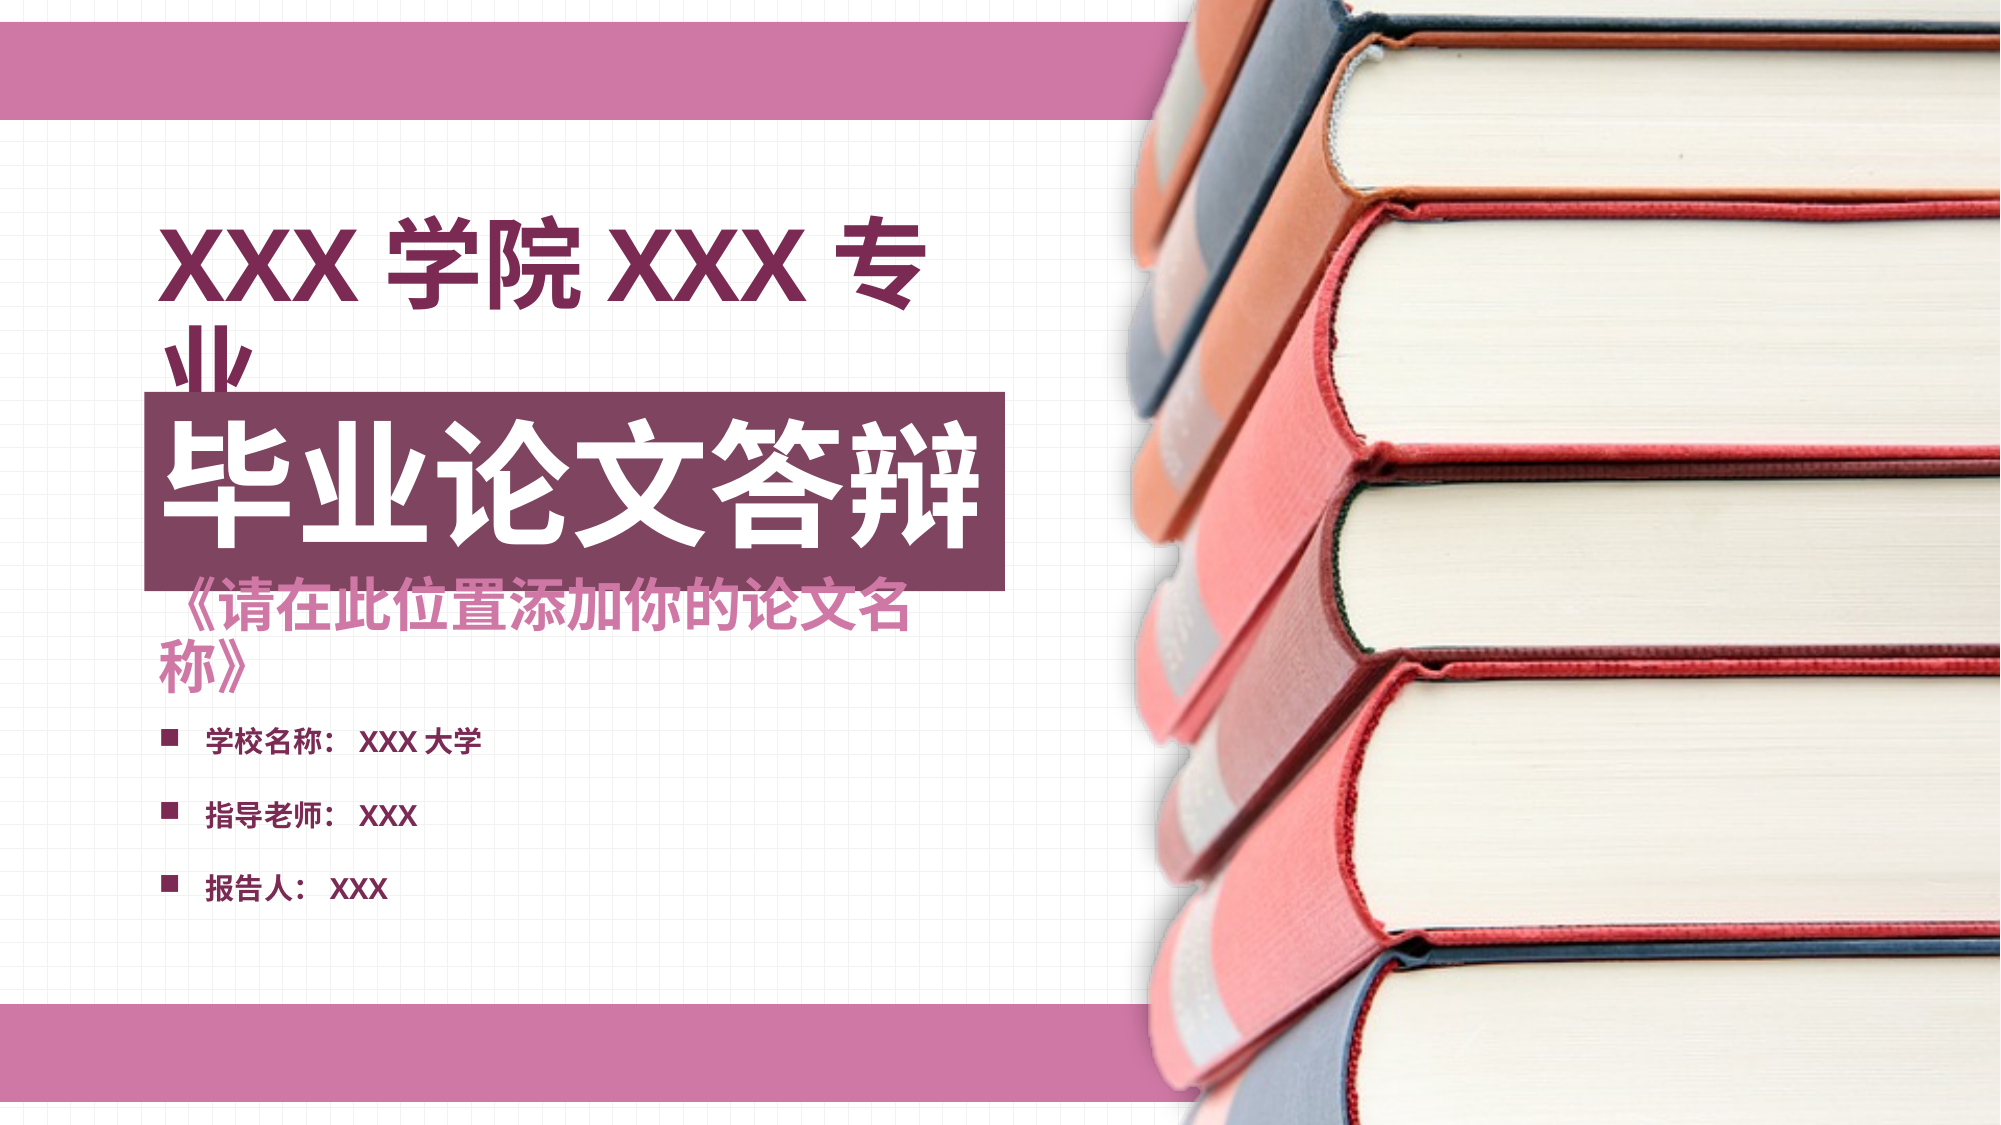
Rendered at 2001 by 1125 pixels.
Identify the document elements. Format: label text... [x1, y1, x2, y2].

picture [1105, 0, 2000, 1125]
list XXX学院XXX专业 [144, 254, 1005, 391]
list 学校名称：XXX大学 指导老师：XXX 报告人：XXX [144, 698, 983, 947]
list 毕业论文答辩 [144, 391, 1005, 591]
list 《请在此位置添加你的论文名称》 [144, 591, 1037, 687]
